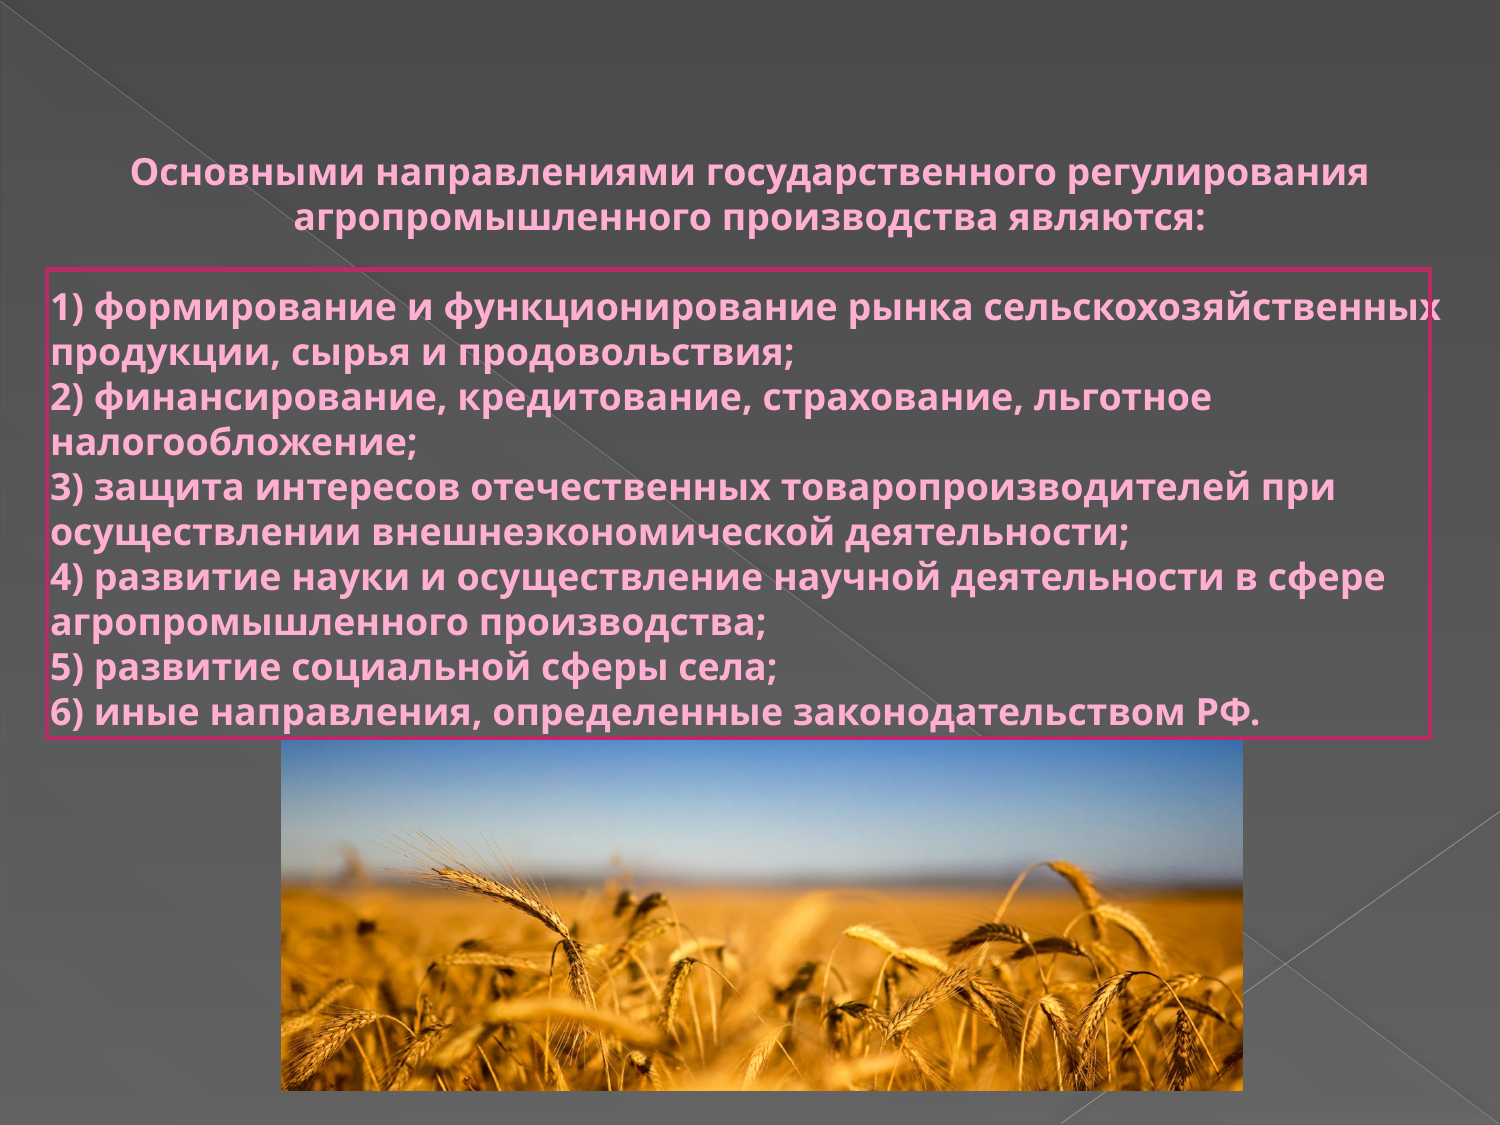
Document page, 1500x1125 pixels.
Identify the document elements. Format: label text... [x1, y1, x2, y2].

picture [280, 738, 1243, 1091]
text_box Основными направлениями государственного регулирования агропромышленного производства являются: 1) формирование и функционирование рынка сельскохозяйственных продукции, сырья и продовольствия; 2) финансирование, кредитование, страхование, льготное налогообложение; 3) защита интересов отечественных товаропроизводителей при осуществлении внешнеэкономической деятельности; 4) развитие науки и осуществление научной деятельности в сфере агропромышленного производства; 5) развитие социальной сферы села; 6) иные направления, определенные законодательством РФ. [35, 140, 1465, 741]
text_box [45, 267, 1432, 740]
